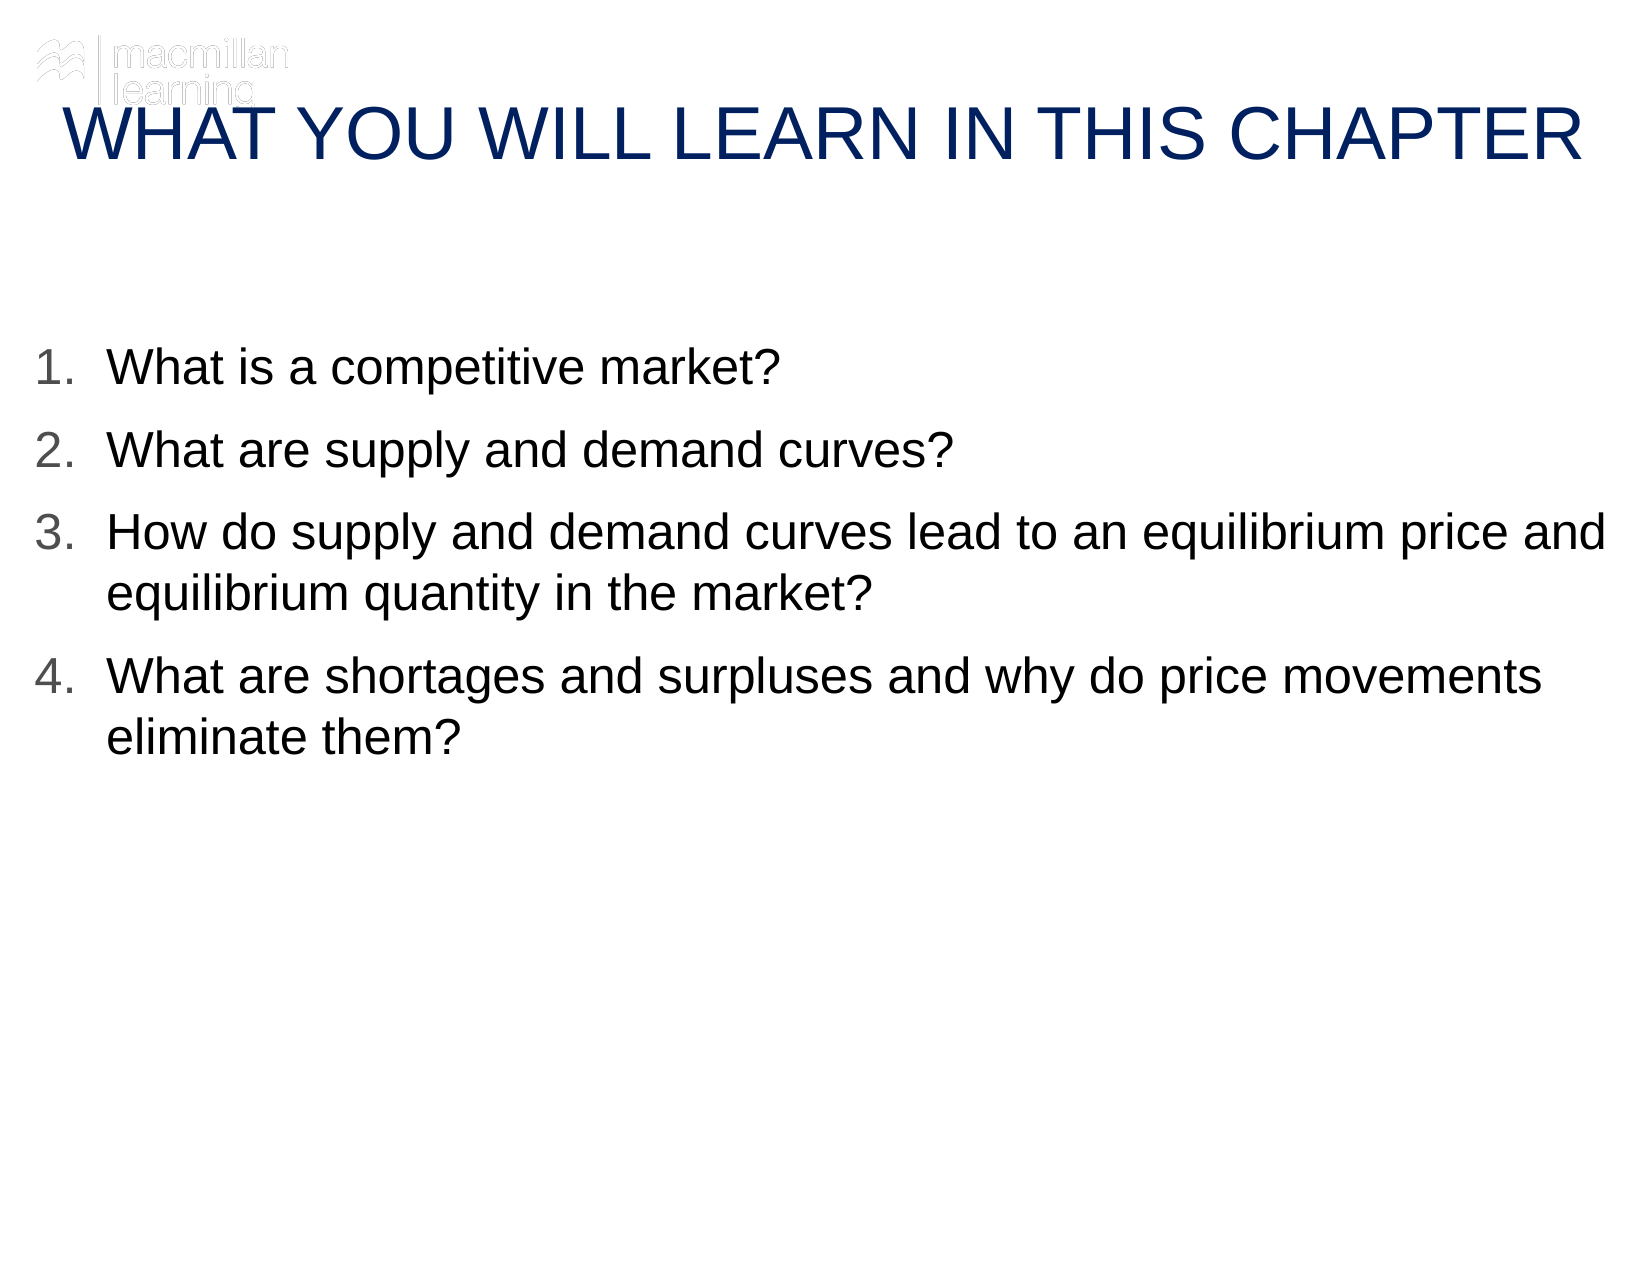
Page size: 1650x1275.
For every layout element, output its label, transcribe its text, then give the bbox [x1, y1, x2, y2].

picture [37, 35, 288, 62]
title WHAT YOU WILL LEARN IN THIS CHAPTER [0, 62, 1650, 197]
list What is a competitive market? What are supply and demand curves? How do supply and demand curves lead to an equilibrium price and equilibrium quantity in the market? What are shortages and surpluses and why do price movements eliminate them? [19, 318, 1628, 781]
